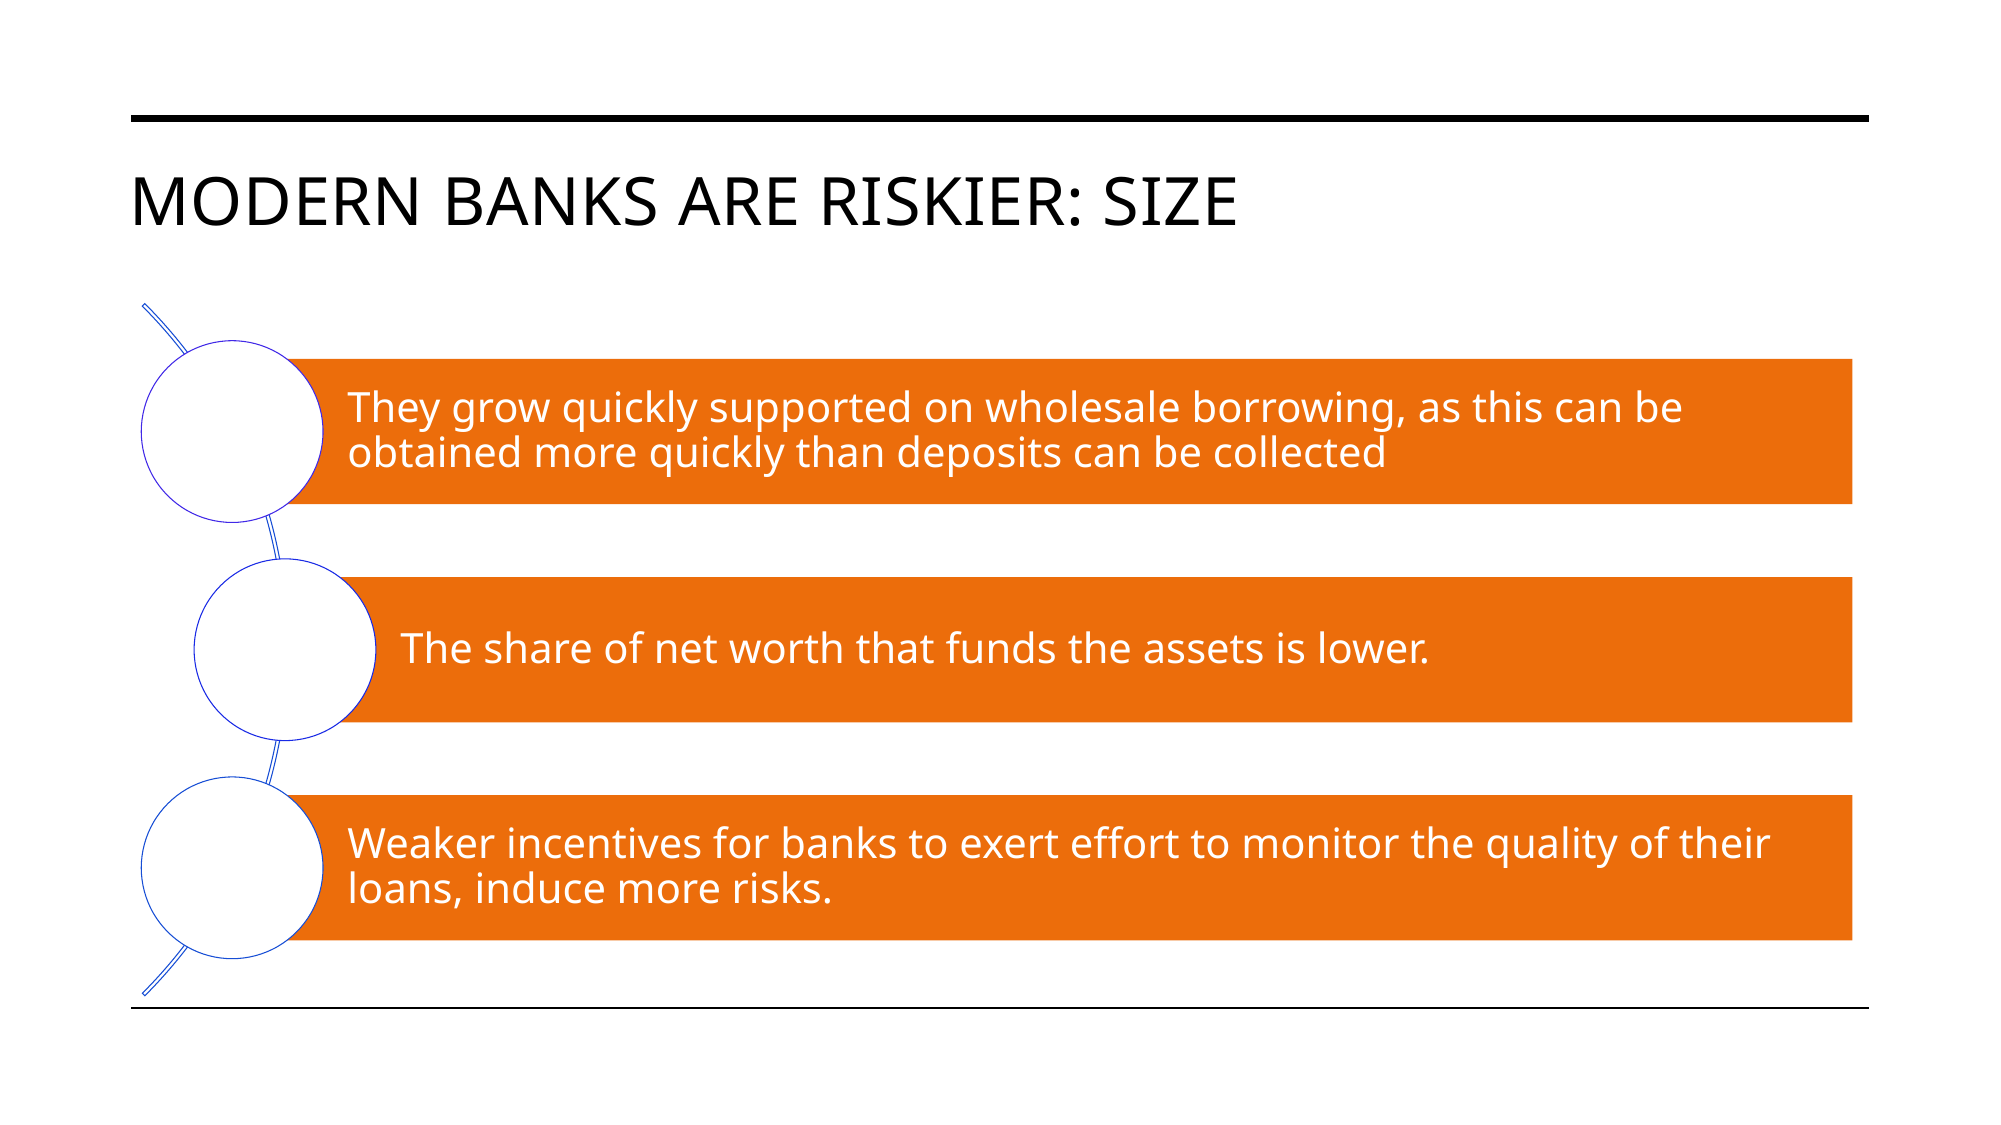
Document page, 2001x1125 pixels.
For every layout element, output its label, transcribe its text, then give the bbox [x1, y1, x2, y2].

title Modern Banks are riskier: size [114, 151, 1869, 236]
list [131, 286, 1863, 1014]
